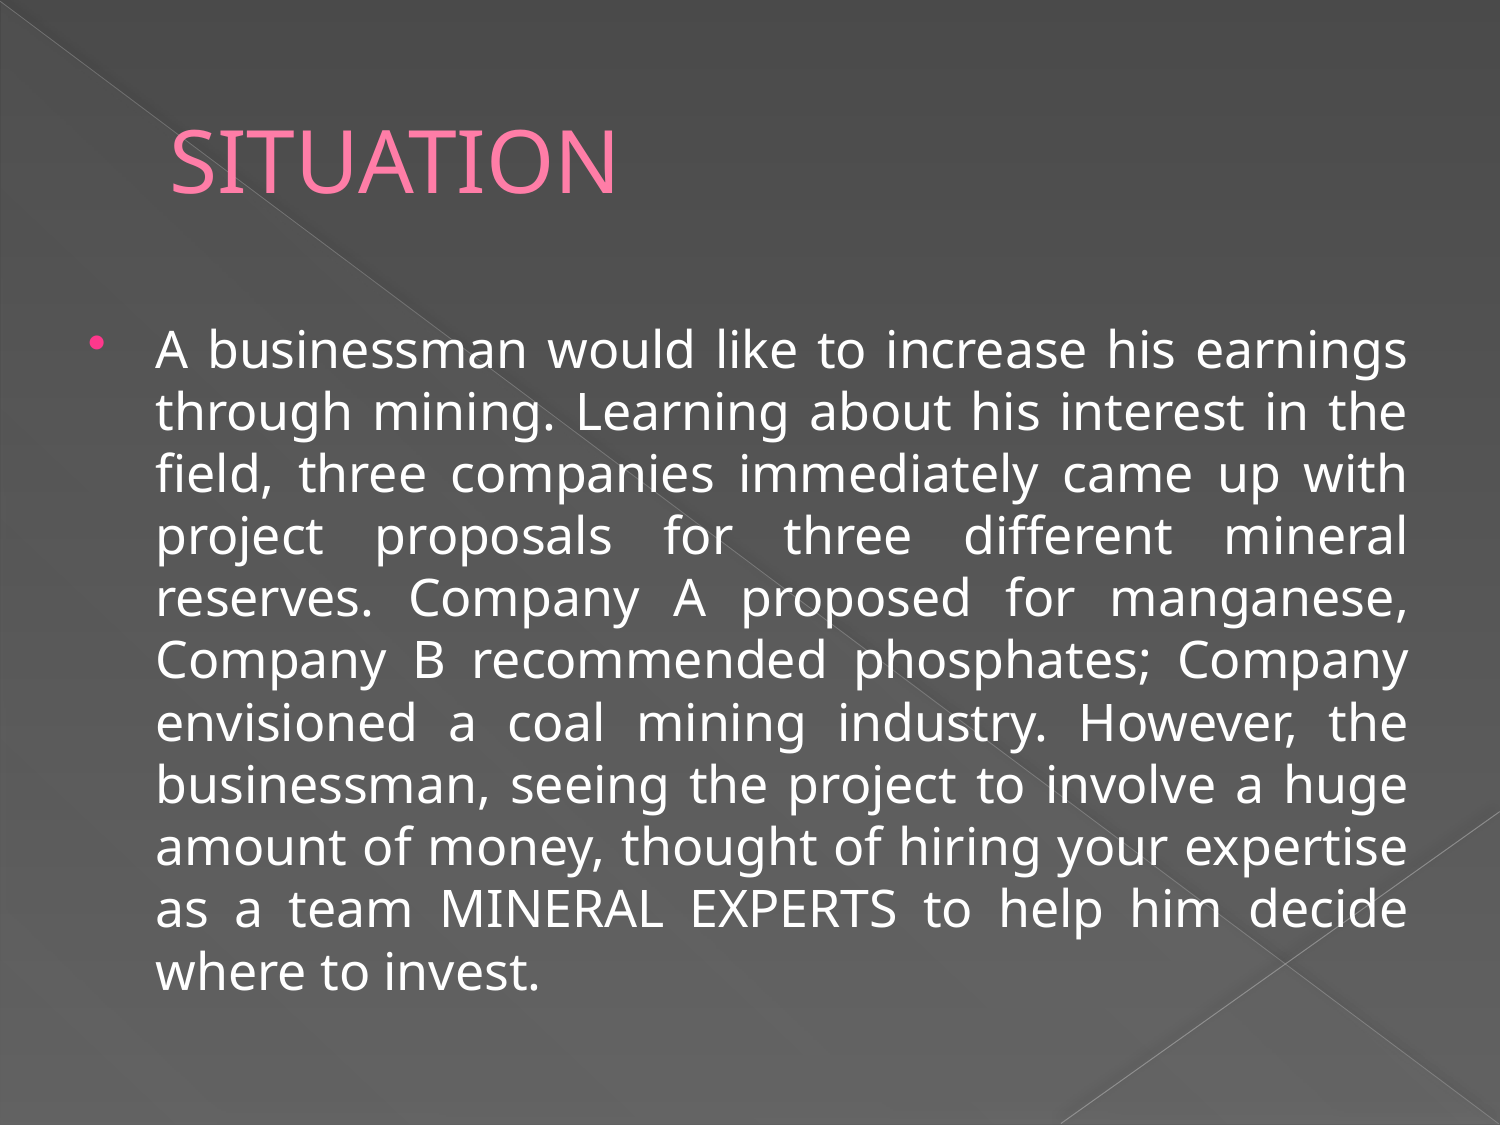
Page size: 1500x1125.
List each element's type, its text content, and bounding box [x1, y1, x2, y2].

title SITUATION [75, 43, 1425, 274]
list A businessman would like to increase his earnings through mining. Learning about his interest in the field, three companies immediately came up with project proposals for three different mineral reserves. Company A proposed for manganese, Company B recommended phosphates; Company envisioned a coal mining industry. However, the businessman, seeing the project to involve a huge amount of money, thought of hiring your expertise as a team MINERAL EXPERTS to help him decide where to invest. [75, 308, 1425, 1059]
